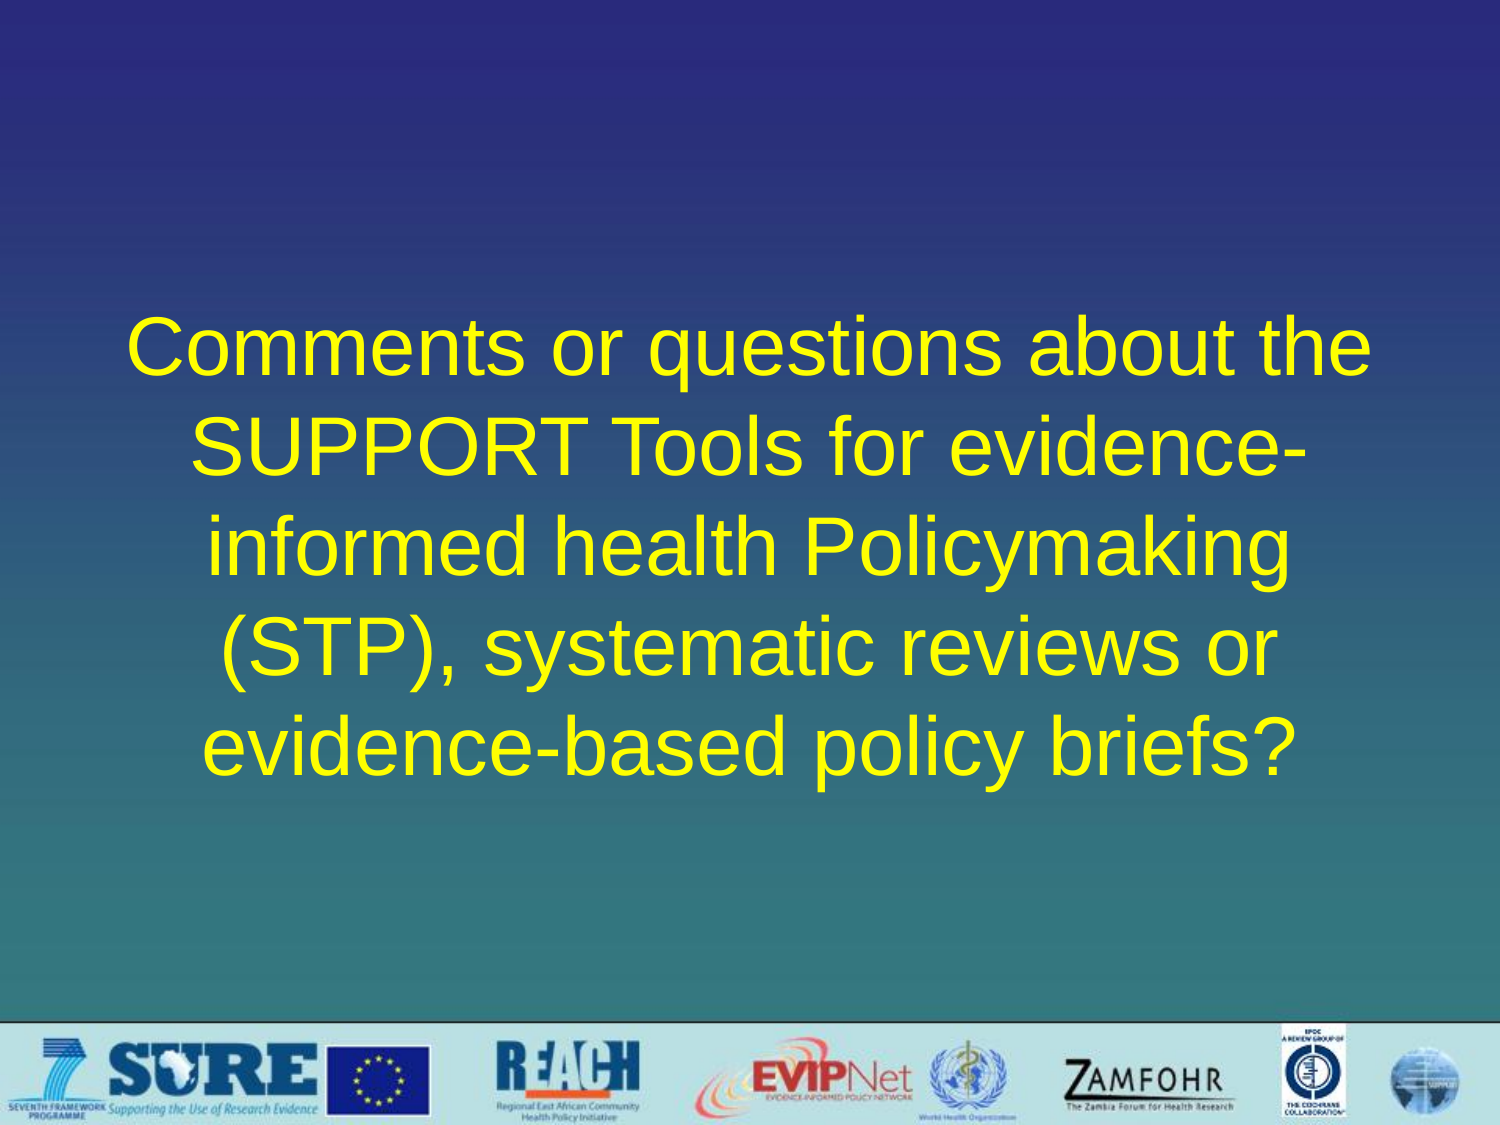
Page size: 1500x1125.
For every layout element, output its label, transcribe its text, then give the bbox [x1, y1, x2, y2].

picture [0, 0, 1500, 1125]
title Comments or questions about the SUPPORT Tools for evidence-informed health Policymaking (STP), systematic reviews or evidence-based policy briefs? [74, 392, 1426, 693]
